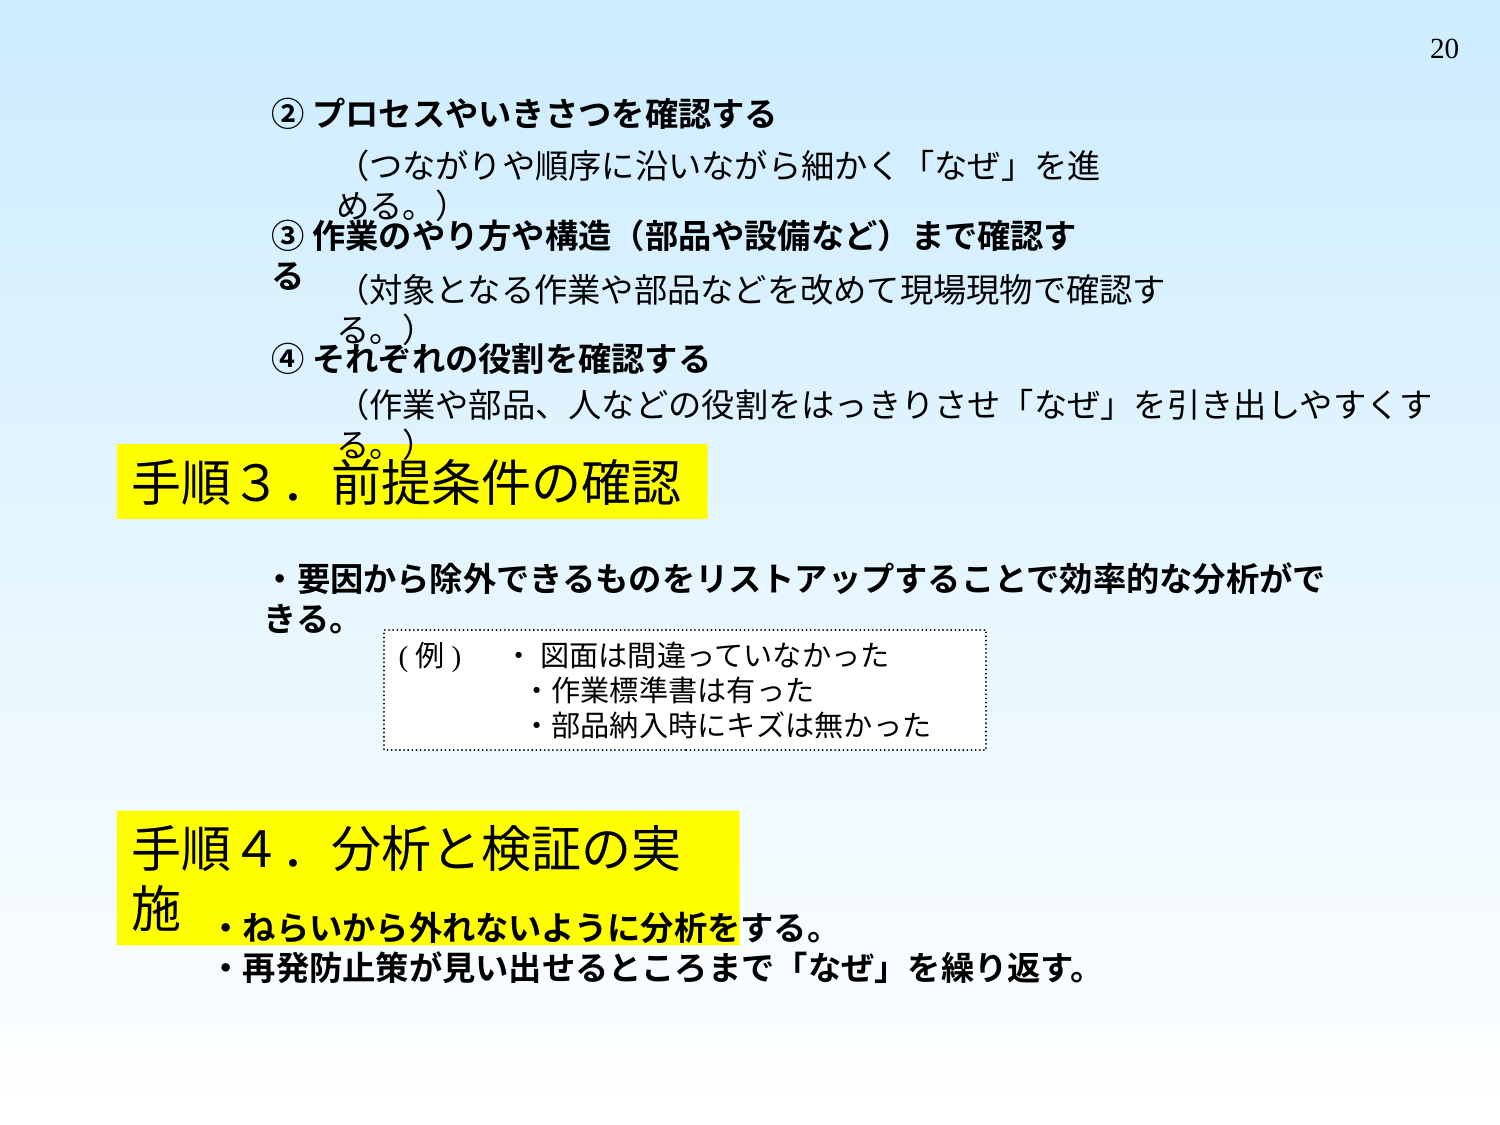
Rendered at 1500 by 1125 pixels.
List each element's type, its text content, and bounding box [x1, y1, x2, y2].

text_box ②プロセスやいきさつを確認する [256, 86, 1248, 141]
text_box (例) ・ 図面は間違っていなかった ・作業標準書は有った ・部品納入時にキズは無かった [384, 630, 987, 750]
text_box ・要因から除外できるものをリストアップすることで効率的な分析ができる。 [248, 550, 1343, 646]
text_box ・ねらいから外れないように分析をする。 ・再発防止策が見い出せるところまで「なぜ」を繰り返す。 [194, 899, 1345, 1035]
text_box ③作業のやり方や構造（部品や設備など）まで確認する [256, 208, 1121, 303]
text_box （作業や部品、人などの役割をはっきりさせ「なぜ」を引き出しやすくする。） [321, 377, 1461, 472]
text_box 手順４．分析と検証の実施 [116, 810, 740, 946]
text_box ④それぞれの役割を確認する [256, 330, 1148, 386]
text_box （対象となる作業や部品などを改めて現場現物で確認する。） [321, 261, 1229, 357]
text_box 20 [1408, 22, 1489, 72]
text_box （つながりや順序に沿いながら細かく「なぜ」を進める。） [321, 138, 1140, 233]
text_box 手順３．前提条件の確認 [116, 444, 708, 519]
